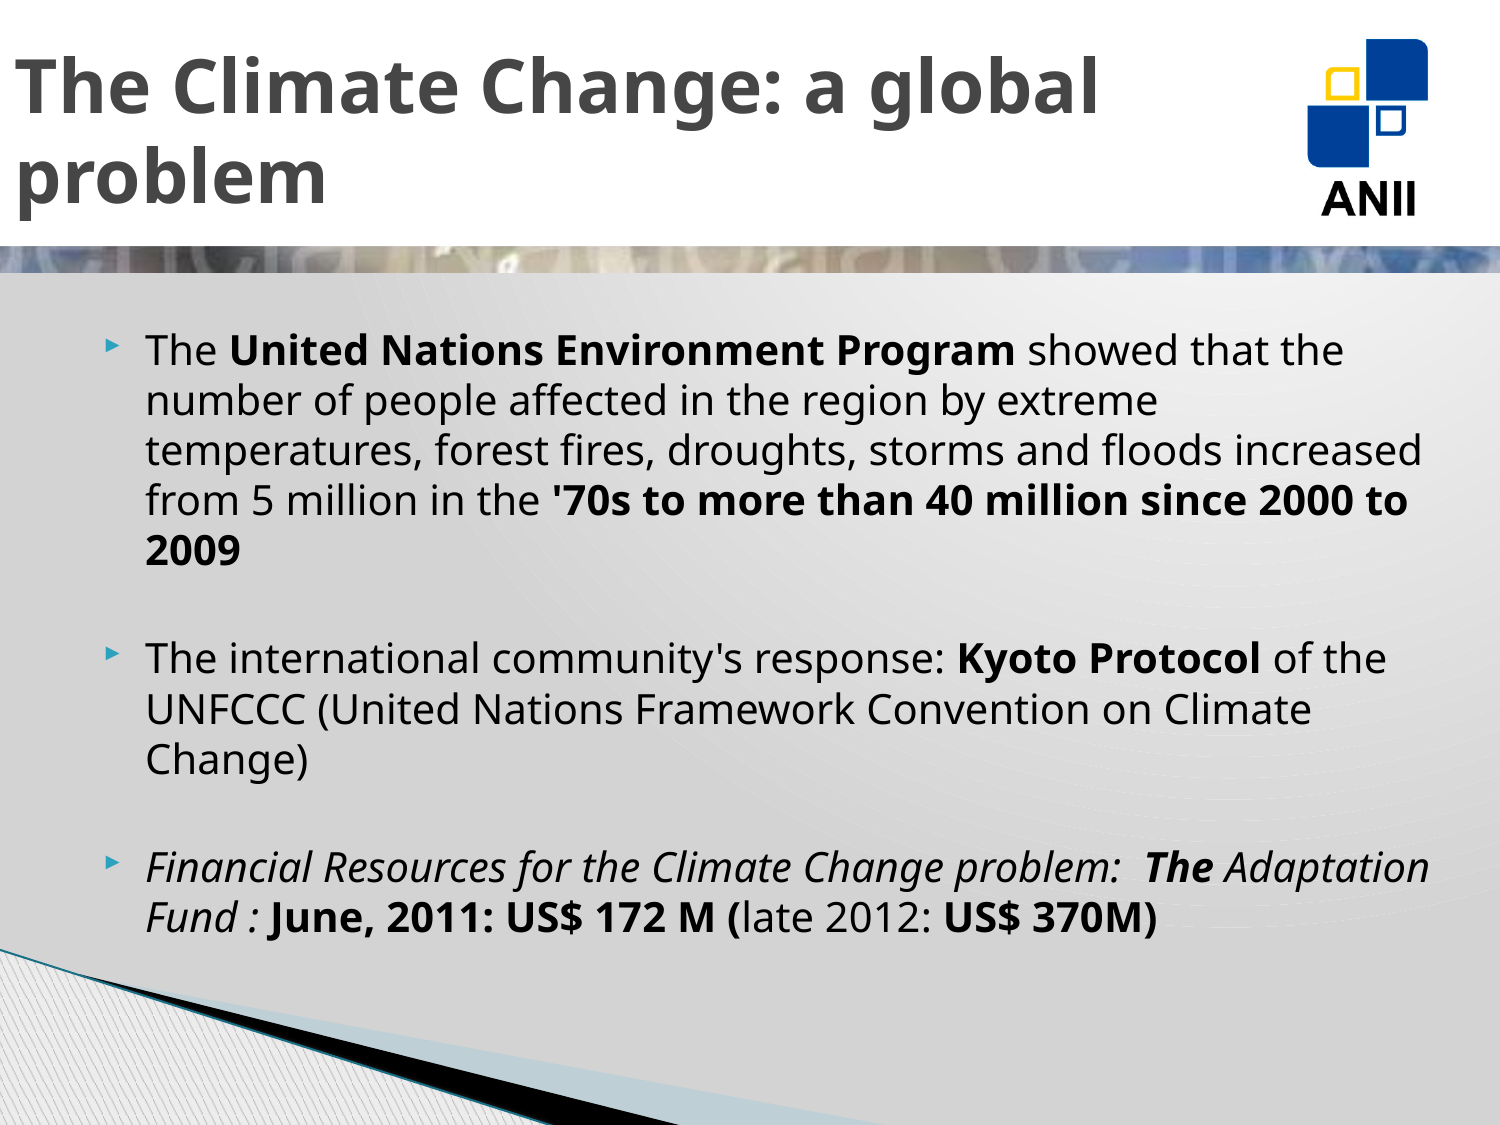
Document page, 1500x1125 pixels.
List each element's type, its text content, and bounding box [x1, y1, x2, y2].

list The United Nations Environment Program showed that the number of people affected in the region by extreme temperatures, forest fires, droughts, storms and floods increased from 5 million in the '70s to more than 40 million since 2000 to 2009 The international community's response: Kyoto Protocol of the UNFCCC (United Nations Framework Convention on Climate Change) Financial Resources for the Climate Change problem: The Adaptation Fund : June, 2011: US$ 172 M (late 2012: US$ 370M) [70, 316, 1460, 1048]
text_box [0, 0, 1500, 274]
